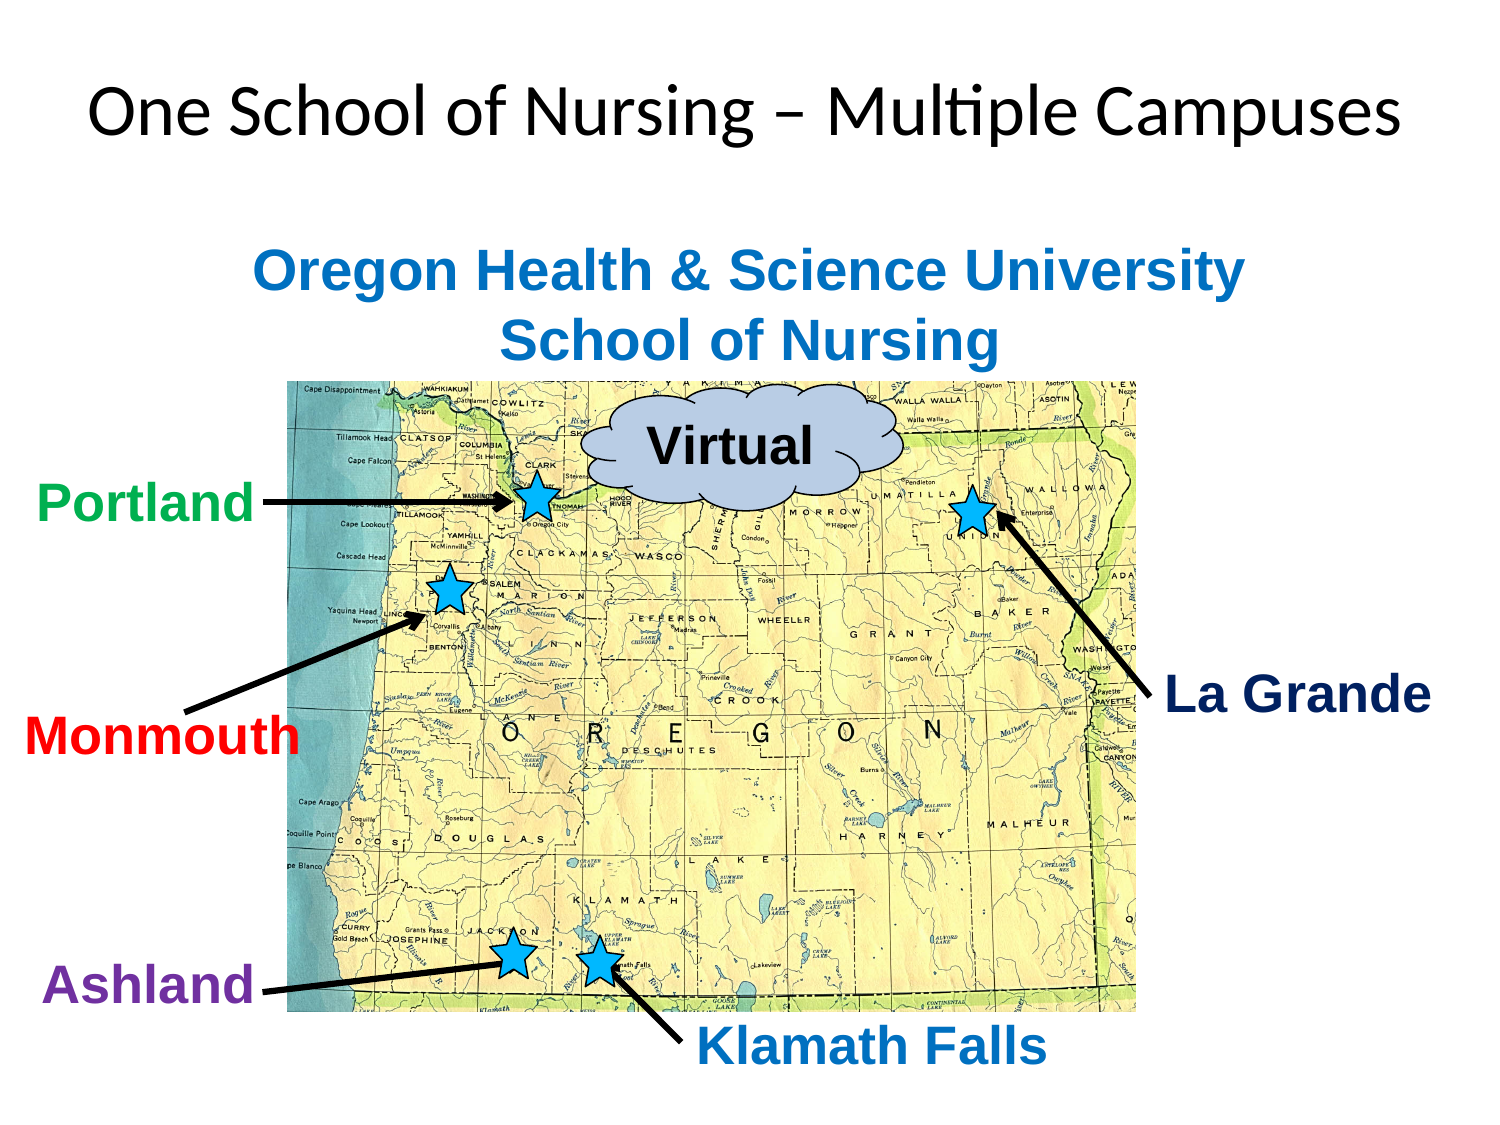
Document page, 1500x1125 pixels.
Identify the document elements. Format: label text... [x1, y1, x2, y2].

text_box Klamath Falls [681, 1020, 1116, 1103]
text_box Portland [21, 460, 281, 561]
text_box La Grande [1149, 650, 1500, 743]
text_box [184, 614, 427, 713]
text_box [262, 960, 526, 993]
text_box Ashland [26, 942, 321, 1043]
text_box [599, 960, 682, 1043]
text_box Monmouth [9, 692, 281, 793]
text_box Oregon Health & Science University School of Nursing [200, 224, 1300, 353]
picture [286, 381, 1136, 1012]
title One School of Nursing – Multiple Campuses [70, 24, 1421, 188]
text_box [986, 535, 1151, 698]
